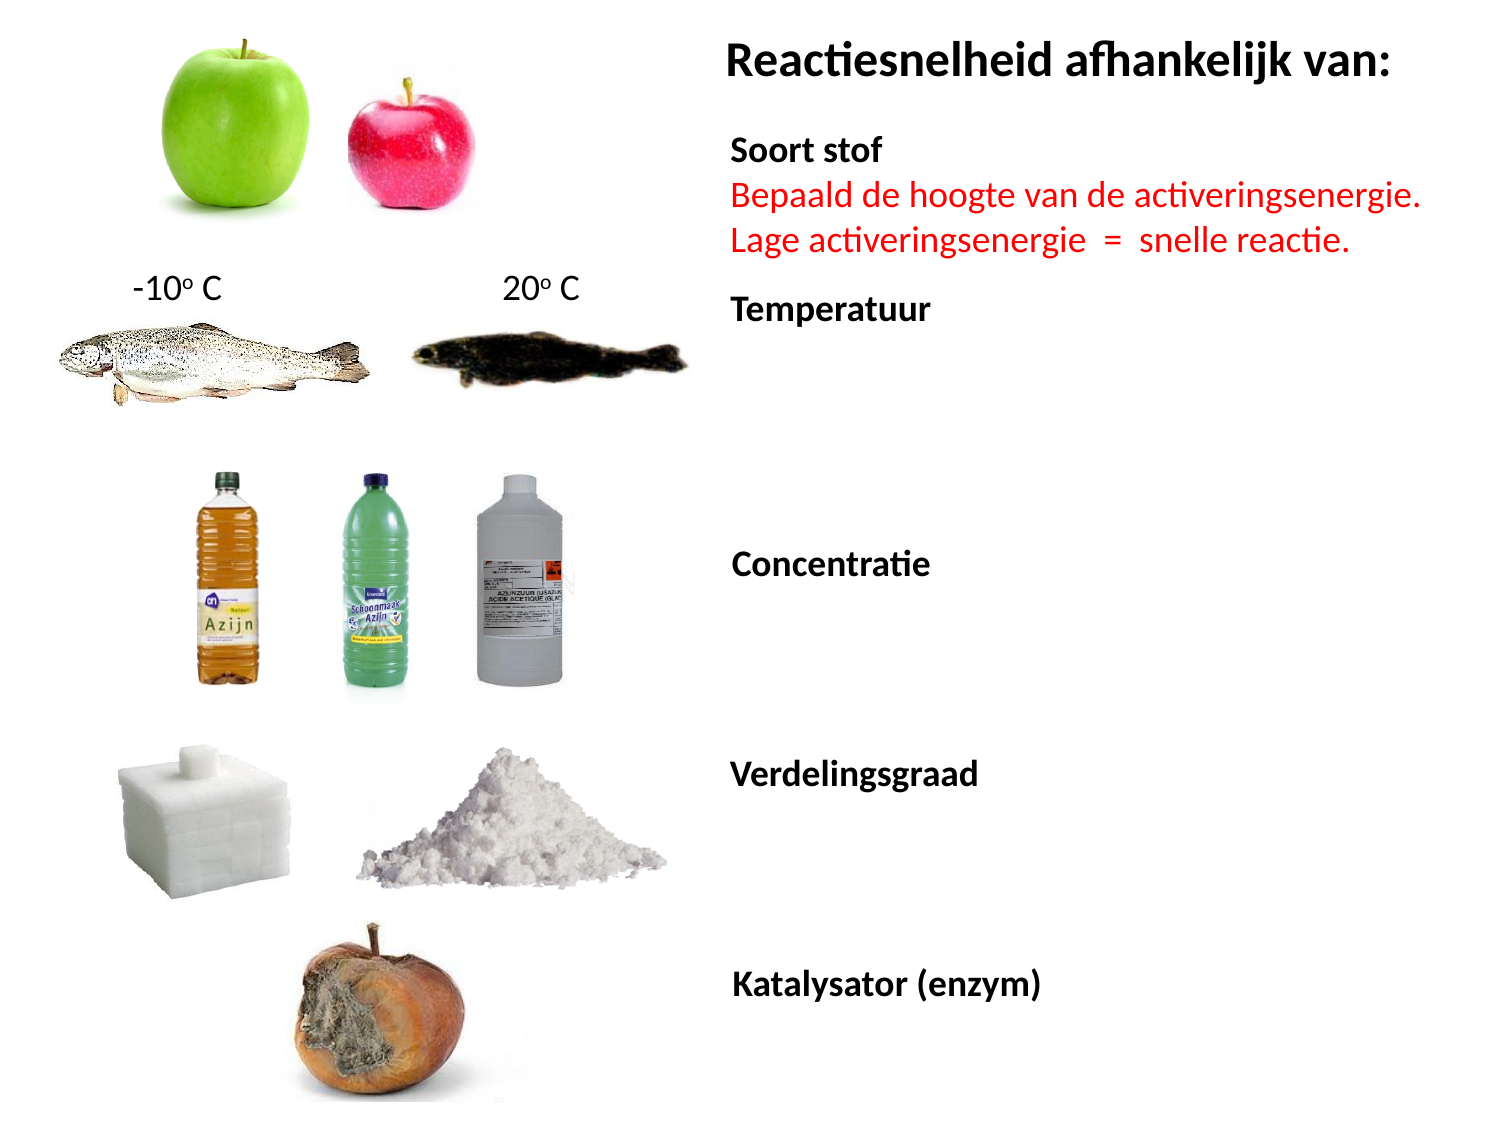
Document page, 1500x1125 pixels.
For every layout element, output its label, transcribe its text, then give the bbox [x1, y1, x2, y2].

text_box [116, 662, 1483, 975]
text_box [116, 463, 575, 661]
text_box Reactiesnelheid afhankelijk van: [483, 19, 1424, 94]
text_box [46, 247, 560, 466]
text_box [158, 15, 479, 225]
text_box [565, 117, 1500, 1059]
picture [208, 975, 547, 1102]
